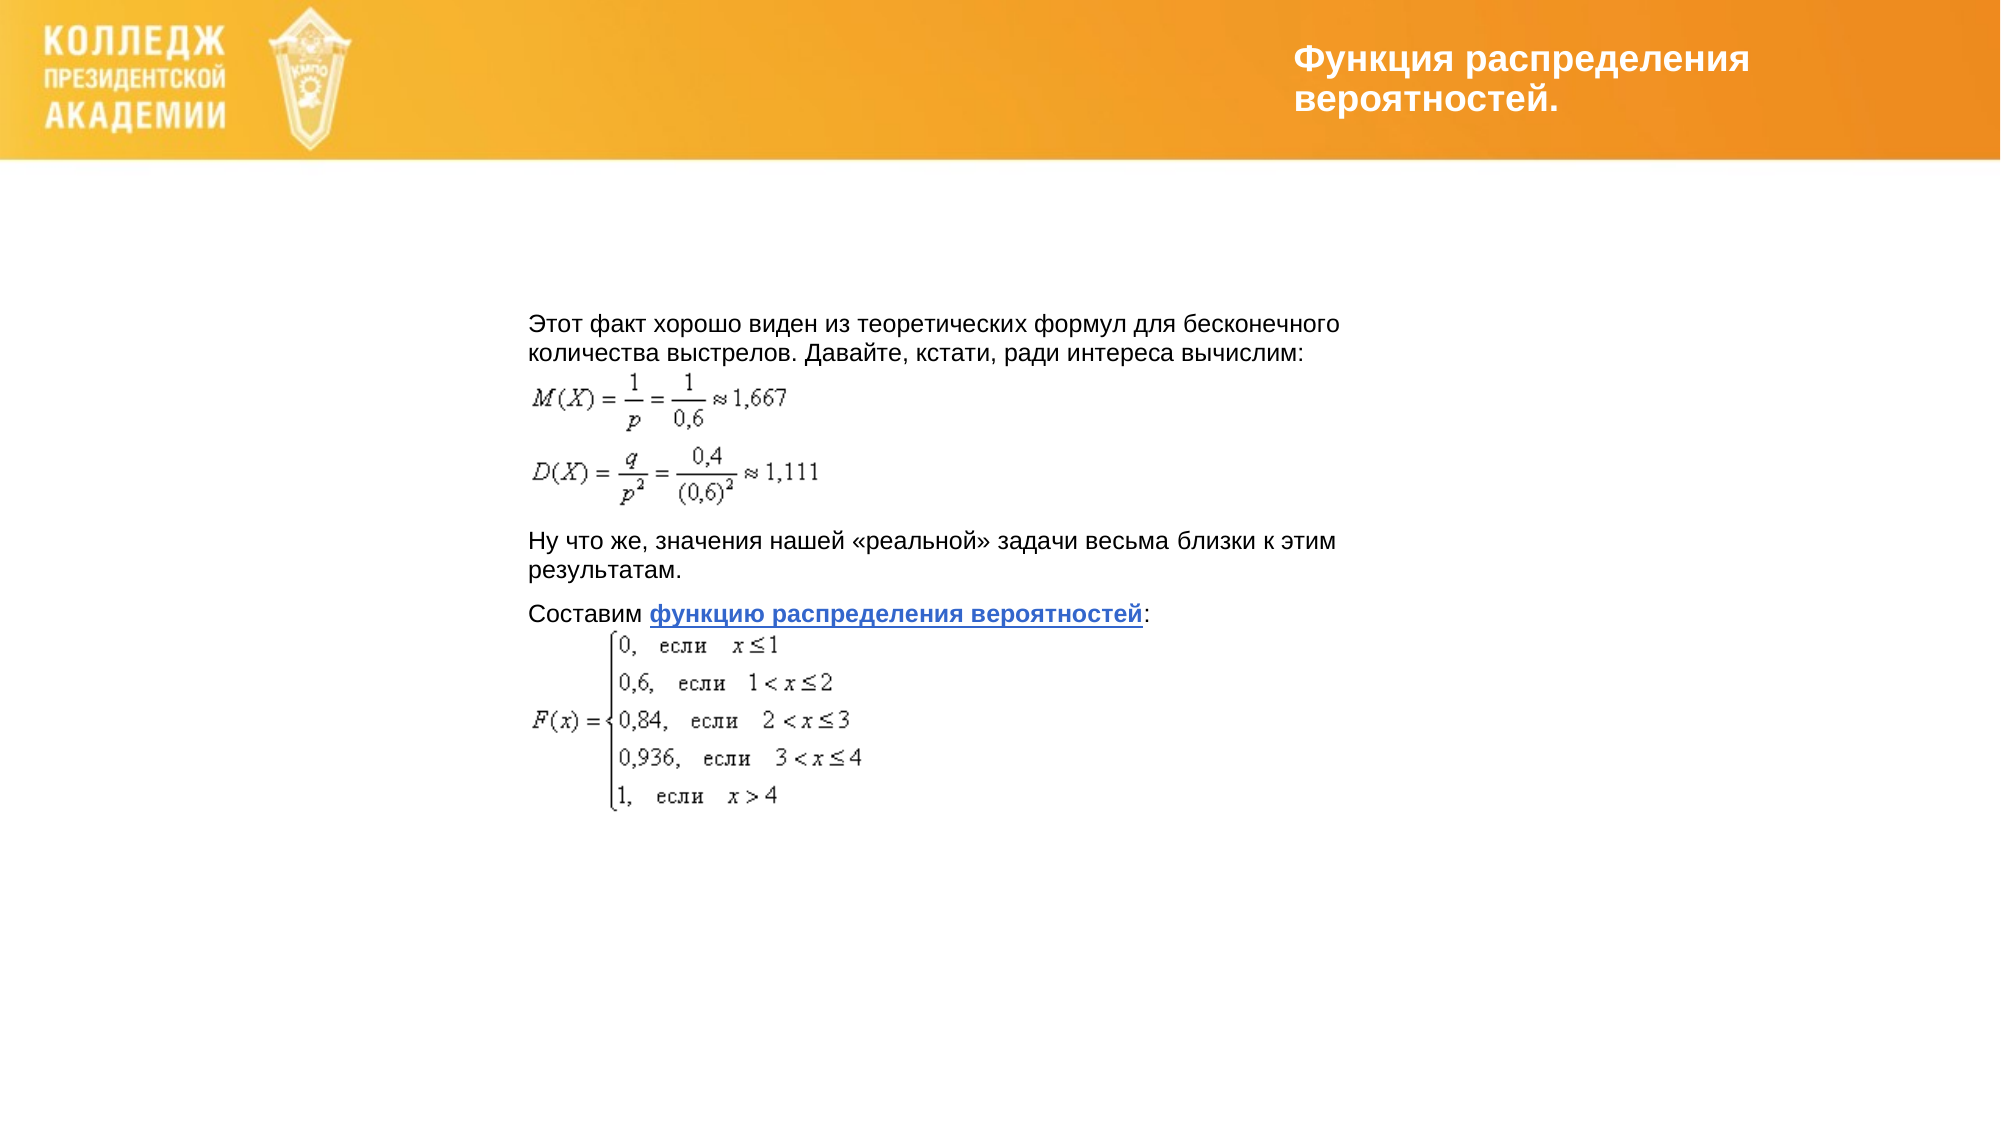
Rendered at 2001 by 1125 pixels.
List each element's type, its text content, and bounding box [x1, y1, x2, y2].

picture [0, 0, 2001, 1125]
text_box Функция распределения вероятностей. [1278, 32, 1879, 129]
